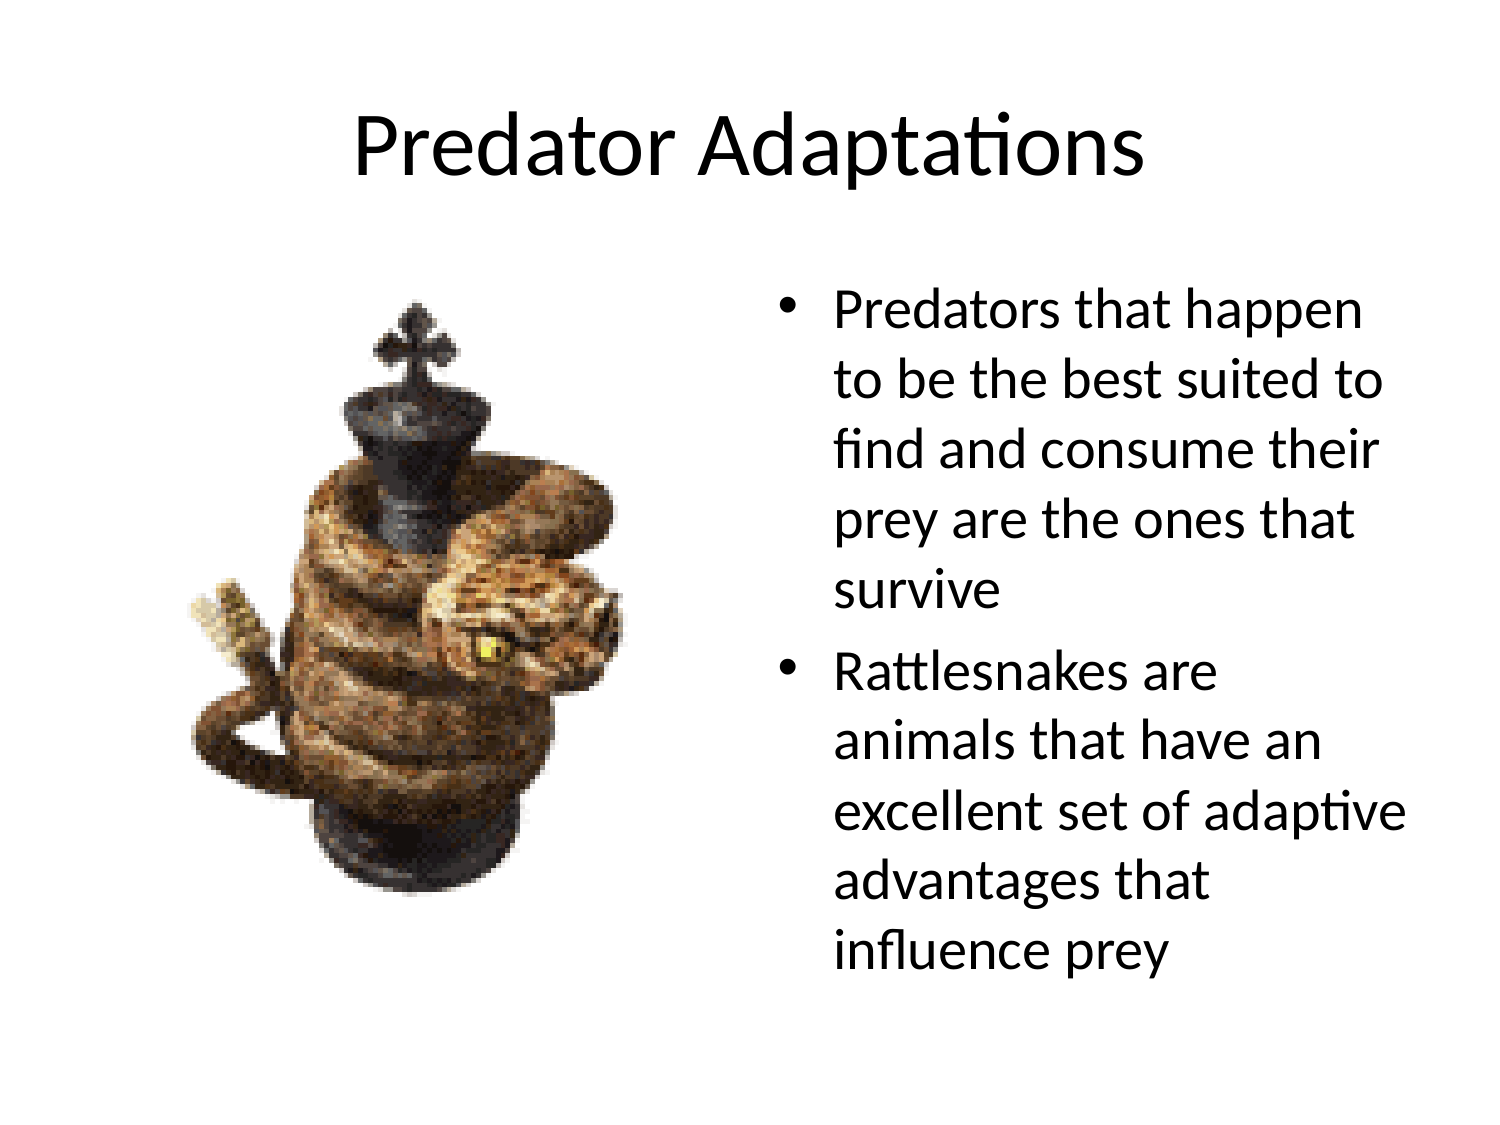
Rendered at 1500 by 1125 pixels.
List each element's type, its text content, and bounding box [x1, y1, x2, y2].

list Predators that happen to be the best suited to find and consume their prey are the ones that survive Rattlesnakes are animals that have an excellent set of adaptive advantages that influence prey [762, 262, 1425, 1005]
title Predator Adaptations [75, 45, 1425, 233]
picture [187, 299, 663, 937]
